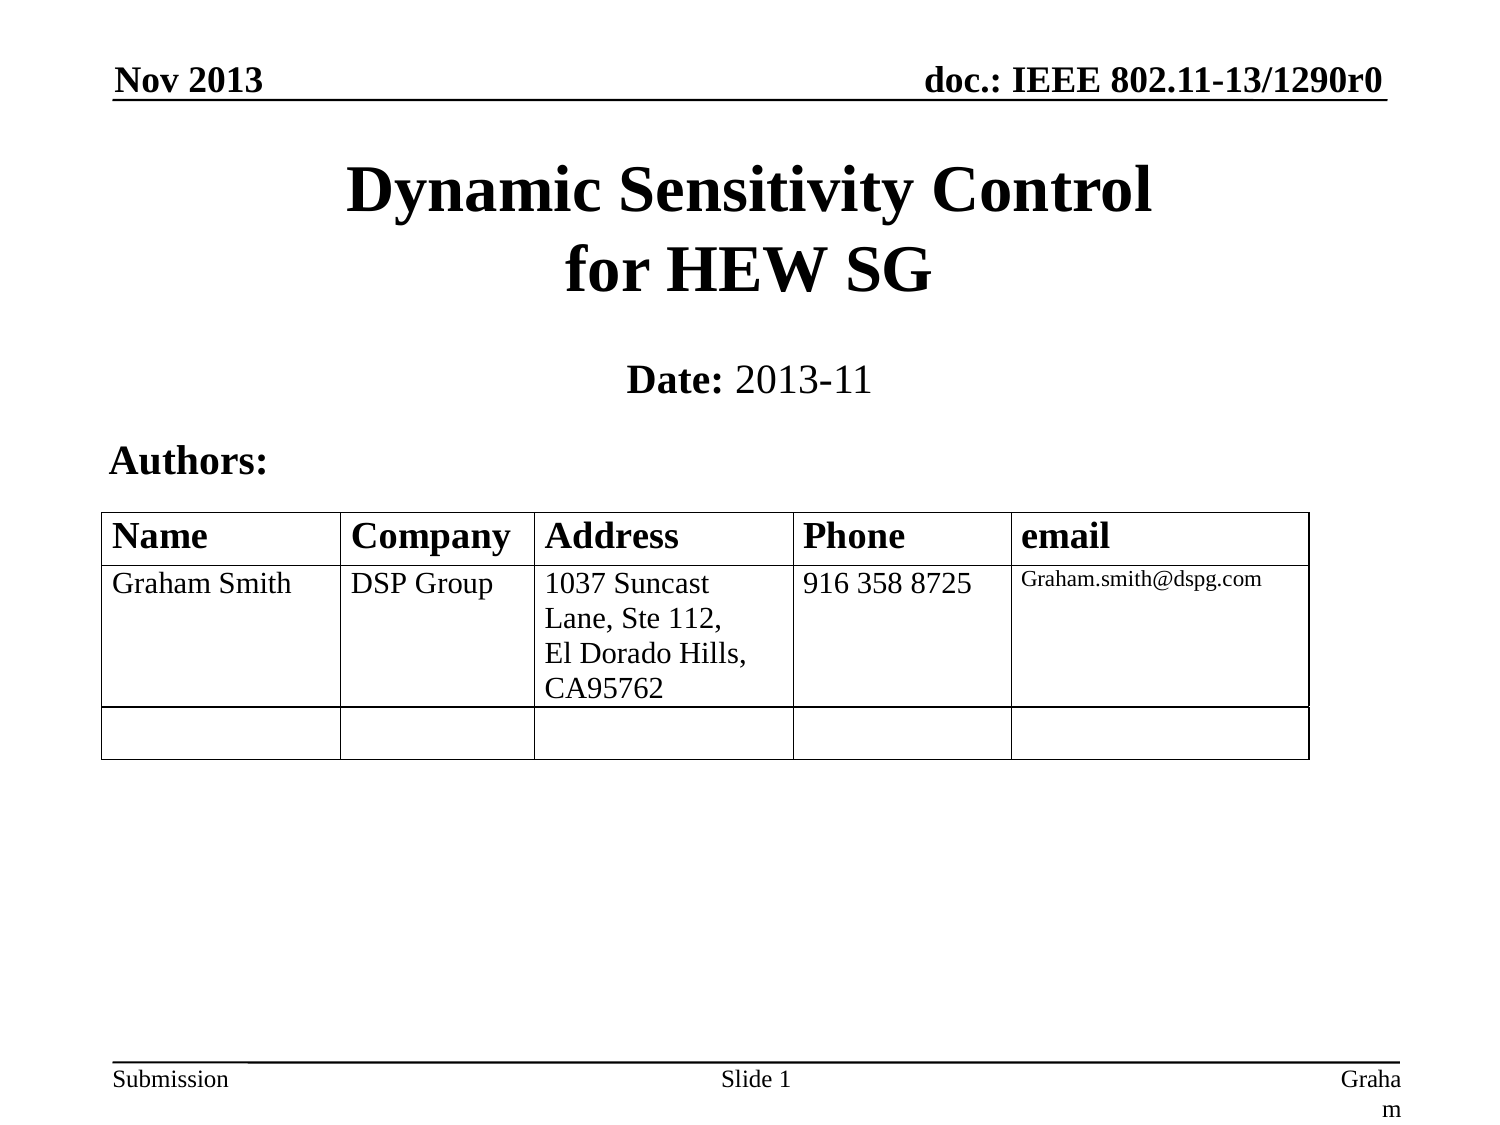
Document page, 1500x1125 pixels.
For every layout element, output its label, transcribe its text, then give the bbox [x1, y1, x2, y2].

slide_number Slide 1 [712, 1061, 800, 1093]
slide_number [114, 54, 335, 101]
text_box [87, 512, 1341, 932]
footer Graham Smith, DSP Group [1324, 1061, 1402, 1093]
title Dynamic Sensitivity Control for HEW SG [112, 137, 1388, 313]
text_box Authors: [93, 424, 331, 488]
list Date: 2013-11 [112, 350, 1388, 413]
